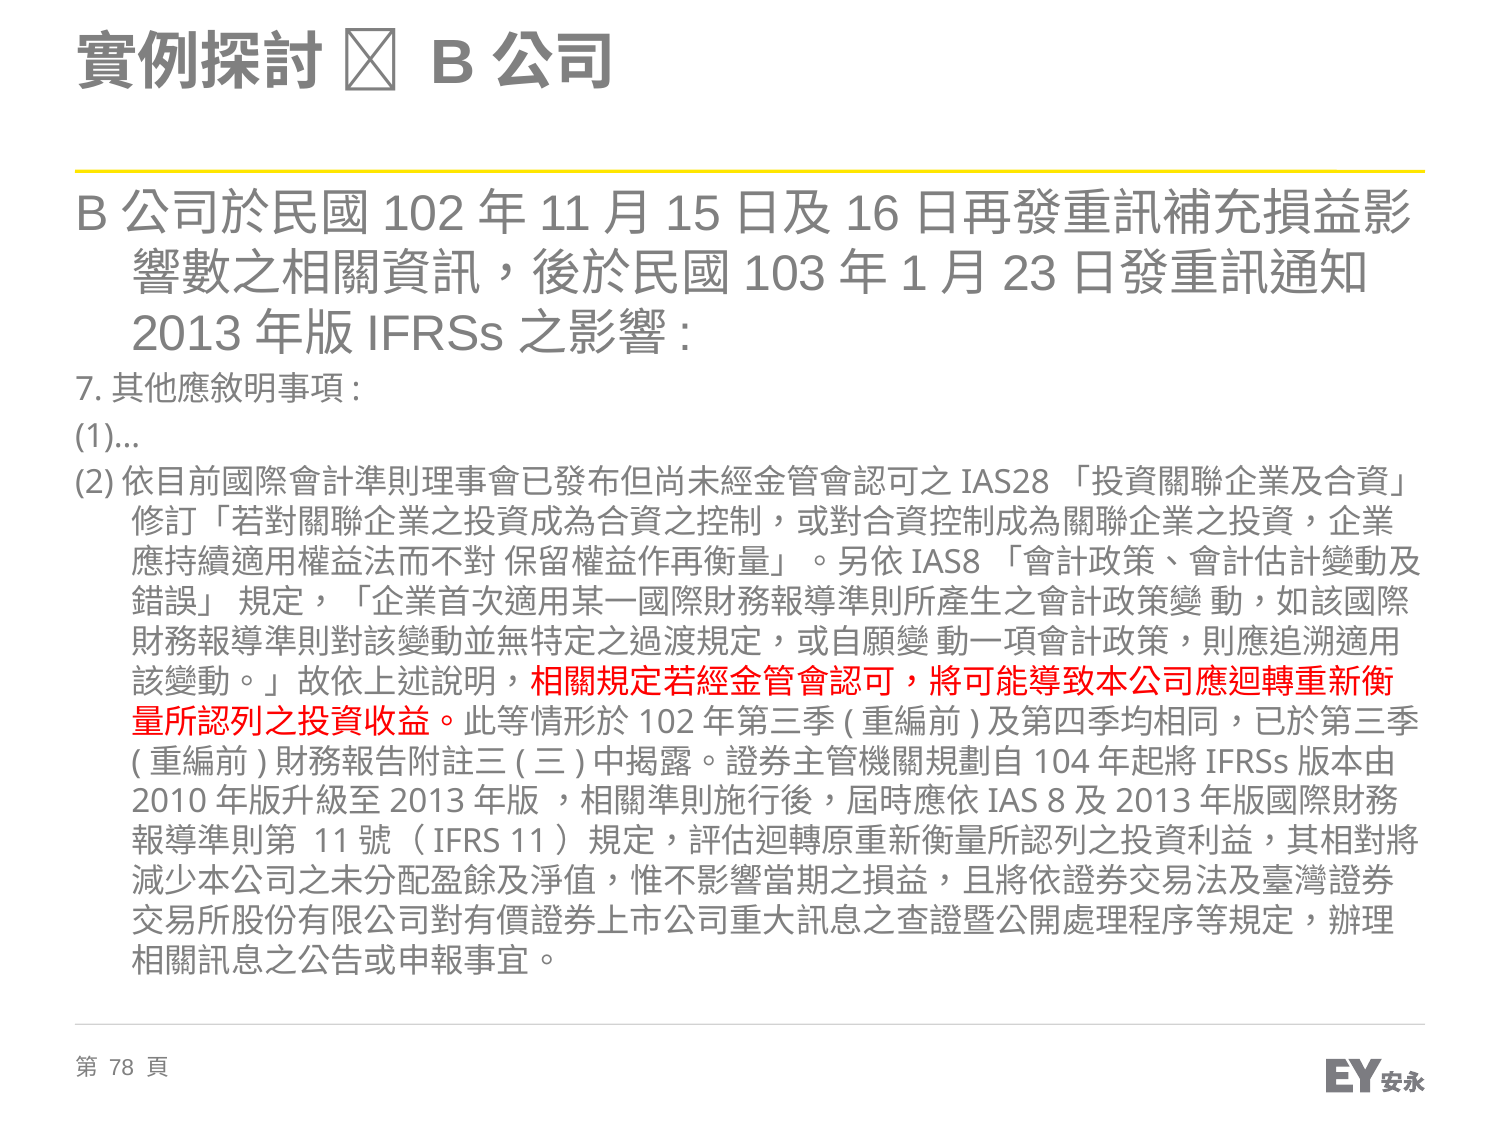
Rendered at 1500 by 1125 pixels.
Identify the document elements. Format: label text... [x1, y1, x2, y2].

title 實例探討  B公司 [75, 33, 1425, 175]
list B公司於民國102年11月15日及16日再發重訊補充損益影響數之相關資訊，後於民國103年1月23日發重訊通知2013年版IFRSs之影響: 7.其他應敘明事項: (1)… (2)依目前國際會計準則理事會已發布但尚未經金管會認可之IAS28「投資關聯企業及合資」修訂「若對關聯企業之投資成為合資之控制，或對合資控制成為關聯企業之投資，企業應持續適用權益法而不對 保留權益作再衡量」。另依IAS8「會計政策、會計估計變動及錯誤」 規定，「企業首次適用某一國際財務報導準則所產生之會計政策變 動，如該國際財務報導準則對該變動並無特定之過渡規定，或自願變 動一項會計政策，則應追溯適用該變動。」故依上述說明，相關規定若經金管會認可，將可能導致本公司應迴轉重新衡量所認列之投資收益。此等情形於102年第三季(重編前)及第四季均相同，已於第三季 (重編前)財務報告附註三(三)中揭露。證券主管機關規劃自104年起將IFRSs版本由2010年版升級至2013年版 ，相關準則施行後，屆時應依IAS 8及2013年版國際財務報導準則第 11號（IFRS 11）規定，評估迴轉原重新衡量所認列之投資利益，其相對將減少本公司之未分配盈餘及淨值，惟不影響當期之損益，且將依證券交易法及臺灣證券交易所股份有限公司對有價證券上市公司重大訊息之查證暨公開處理程序等規定，辦理相關訊息之公告或申報事宜。 [75, 180, 1425, 952]
